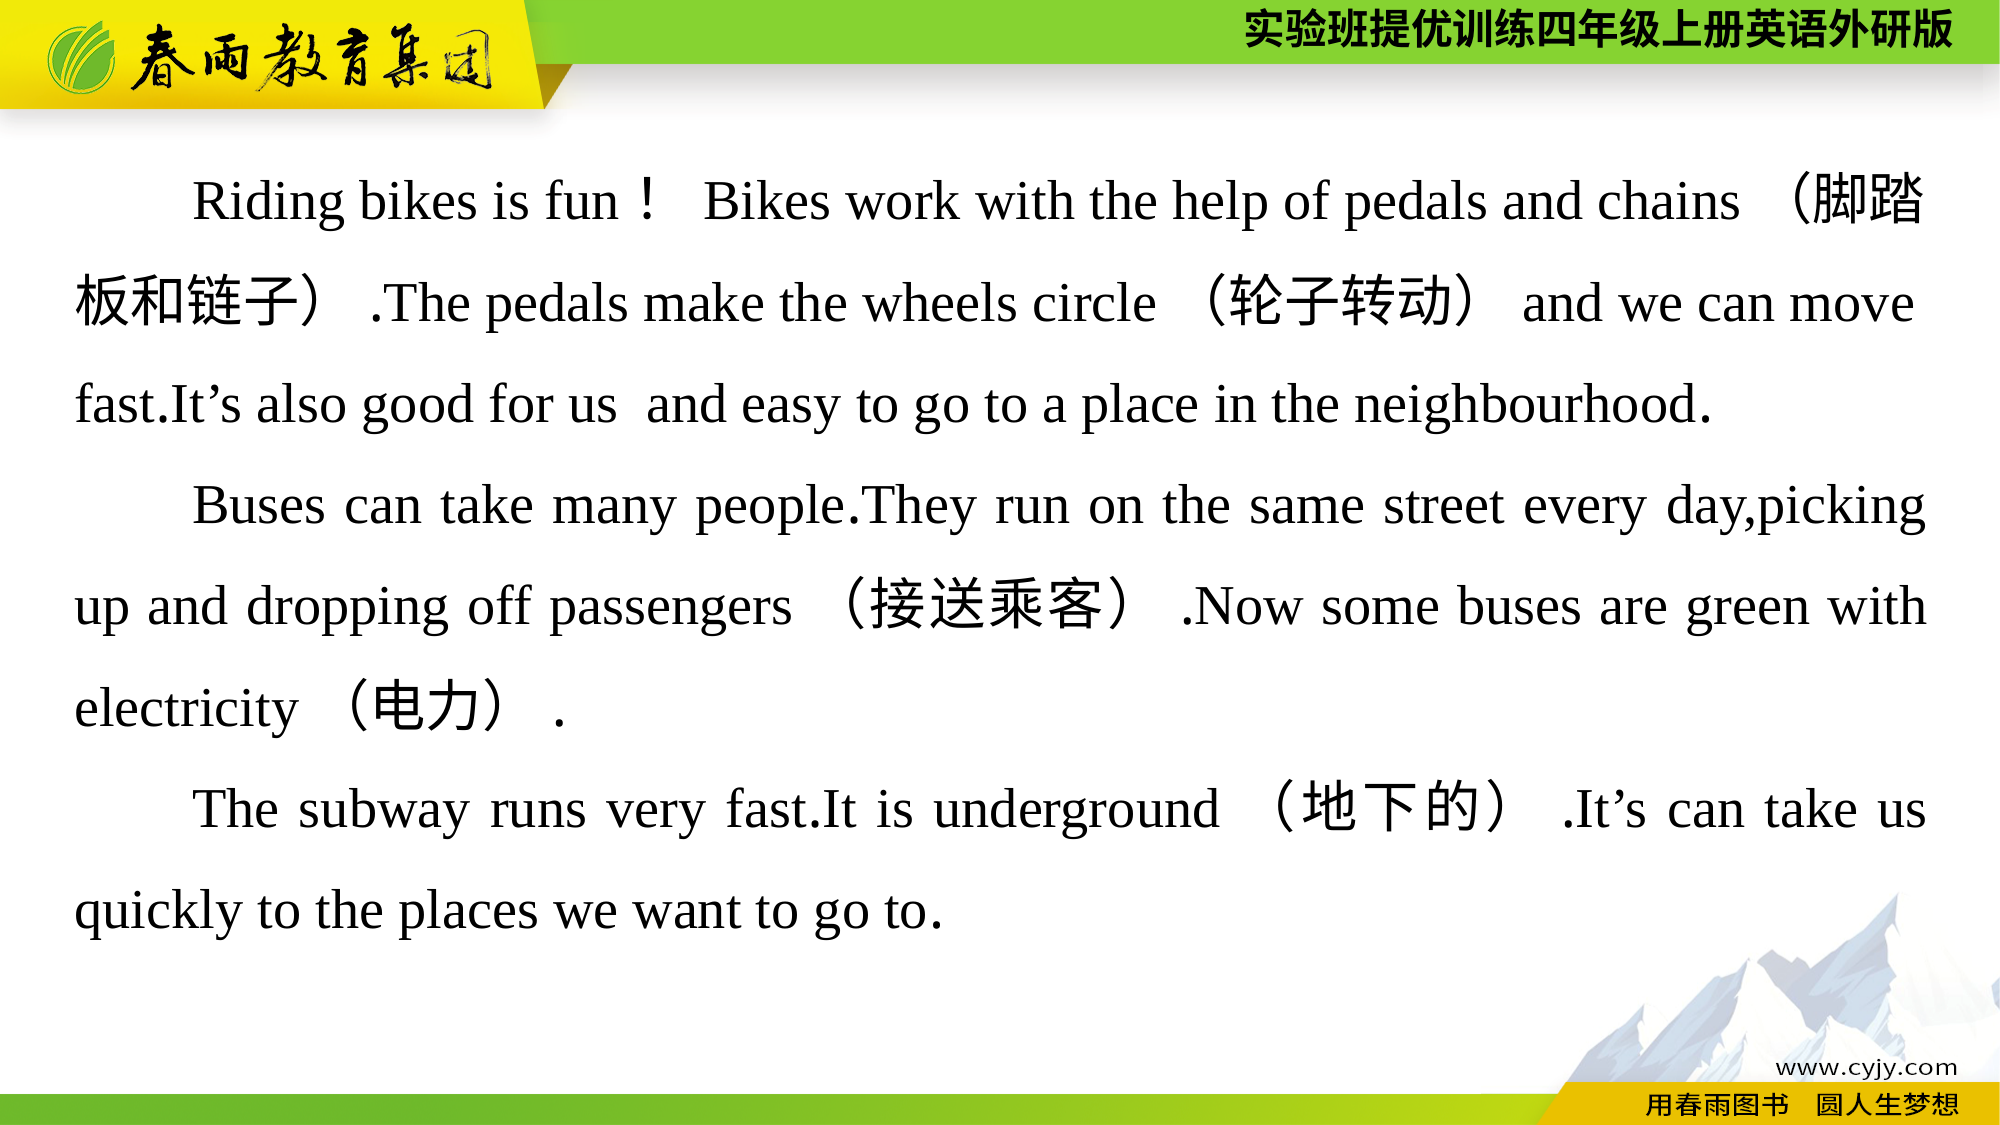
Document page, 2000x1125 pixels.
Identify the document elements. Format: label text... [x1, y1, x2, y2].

picture [0, 0, 2000, 1125]
list Riding bikes is fun！Bikes work with the help of pedals and chains（脚踏板和链子）.The pedals make the wheels circle（轮子转动）and we can move fast.It’s also good for us and easy to go to a place in the neighbourhood. Buses can take many people.They run on the same street every day,picking up and dropping off passengers（接送乘客）.Now some buses are green with electricity（电力）. The subway runs very fast.It is underground（地下的）.It’s can take us quickly to the places we want to go to. [59, 122, 1944, 943]
